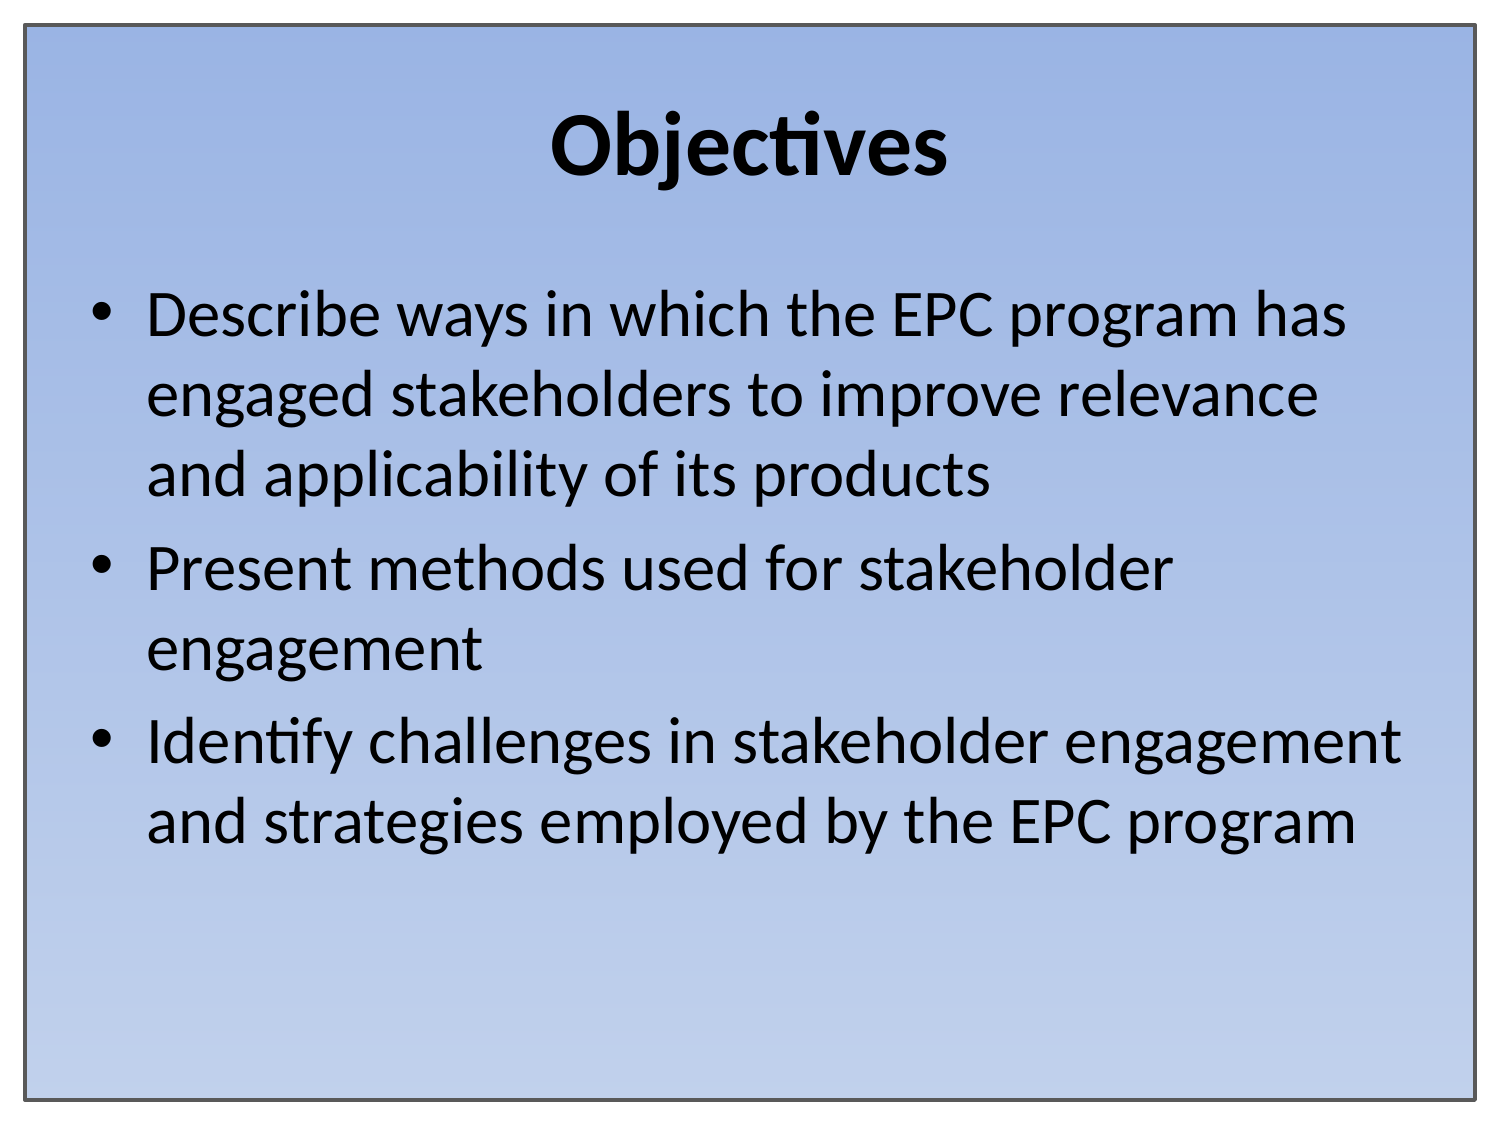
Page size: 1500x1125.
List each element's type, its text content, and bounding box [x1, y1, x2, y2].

title Objectives [75, 45, 1425, 233]
list Describe ways in which the EPC program has engaged stakeholders to improve relevance and applicability of its products Present methods used for stakeholder engagement Identify challenges in stakeholder engagement and strategies employed by the EPC program [75, 262, 1425, 1005]
